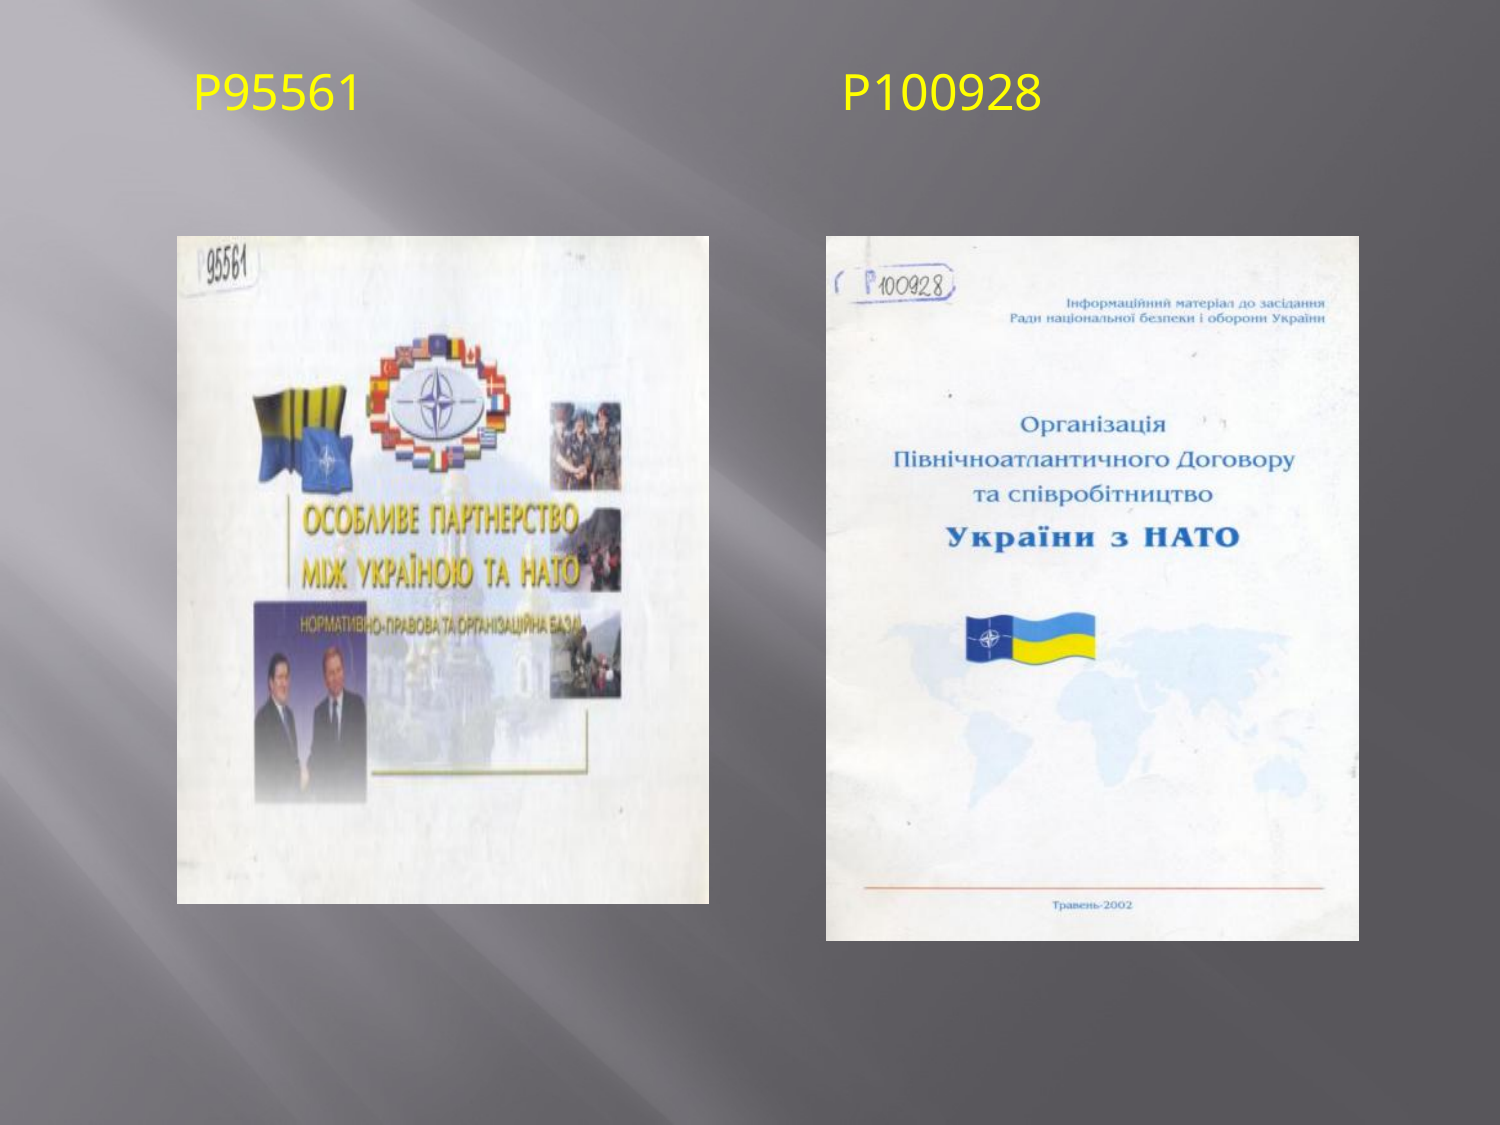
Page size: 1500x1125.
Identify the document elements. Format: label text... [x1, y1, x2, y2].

list Р95561 [177, 31, 738, 149]
picture [0, 0, 1500, 1125]
list Р100928 [826, 31, 1425, 149]
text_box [176, 235, 709, 986]
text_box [826, 235, 1359, 986]
